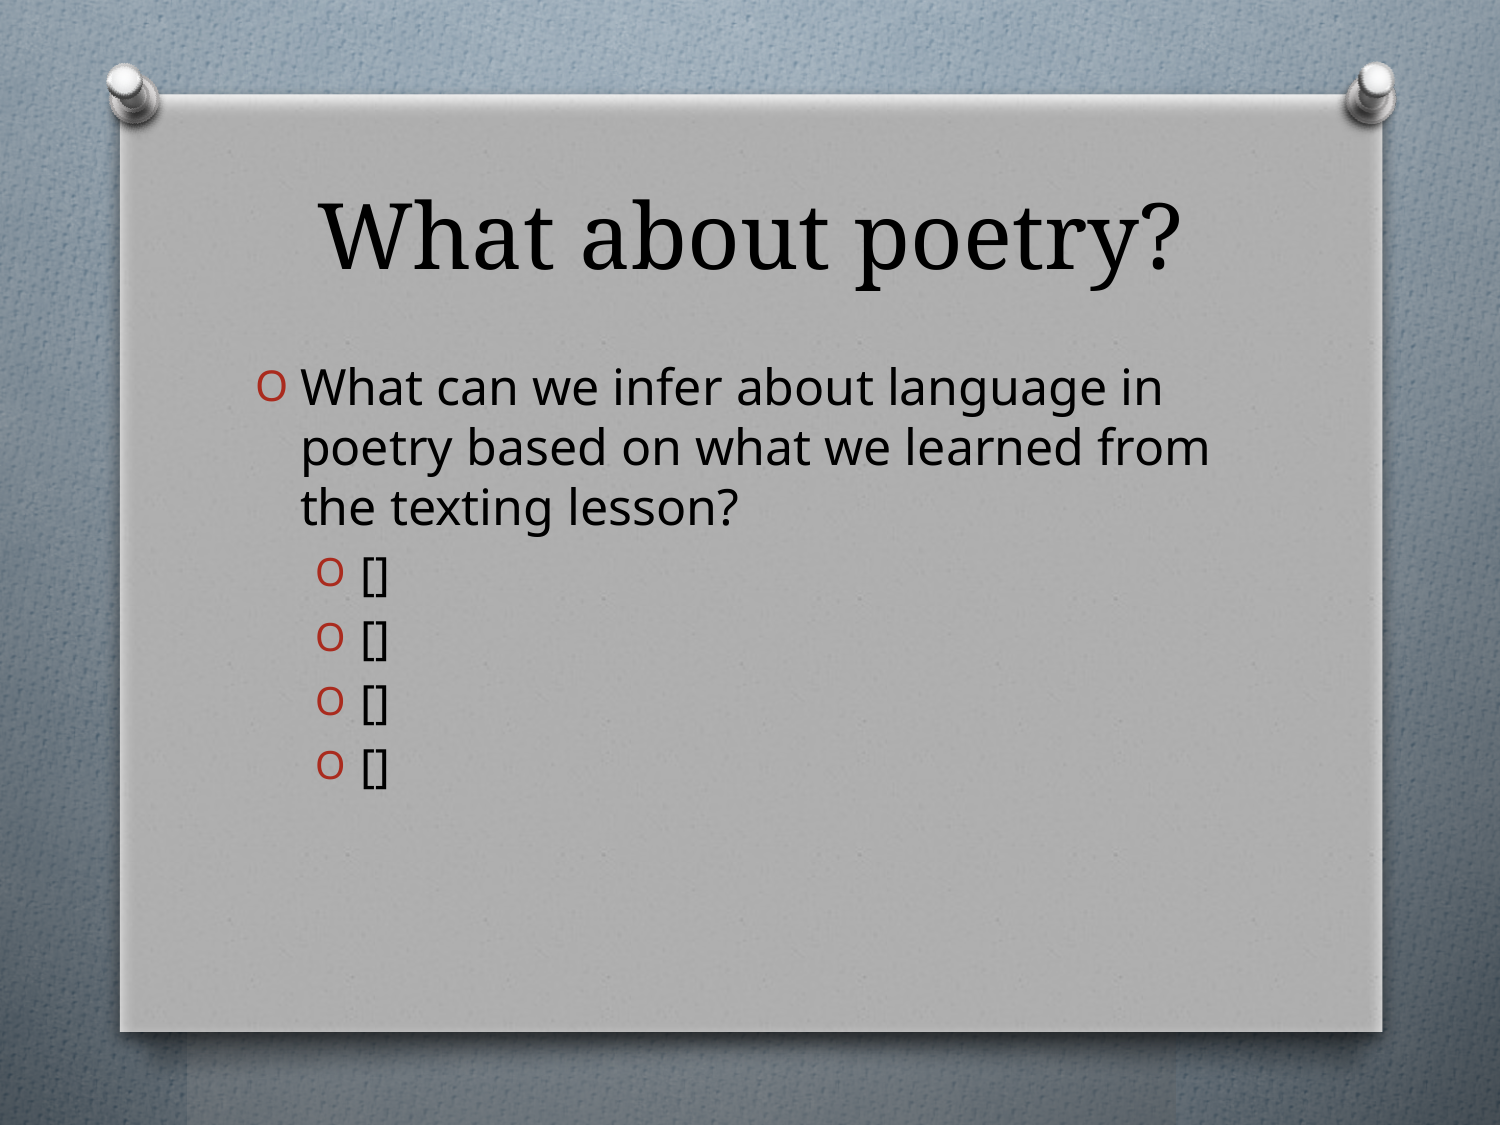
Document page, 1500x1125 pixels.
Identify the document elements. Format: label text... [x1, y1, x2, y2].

list What can we infer about language in poetry based on what we learned from the texting lesson? [] [] [] [] [240, 347, 1257, 939]
picture [1317, 35, 1439, 156]
title What about poetry? [179, 134, 1323, 332]
picture [75, 29, 198, 153]
